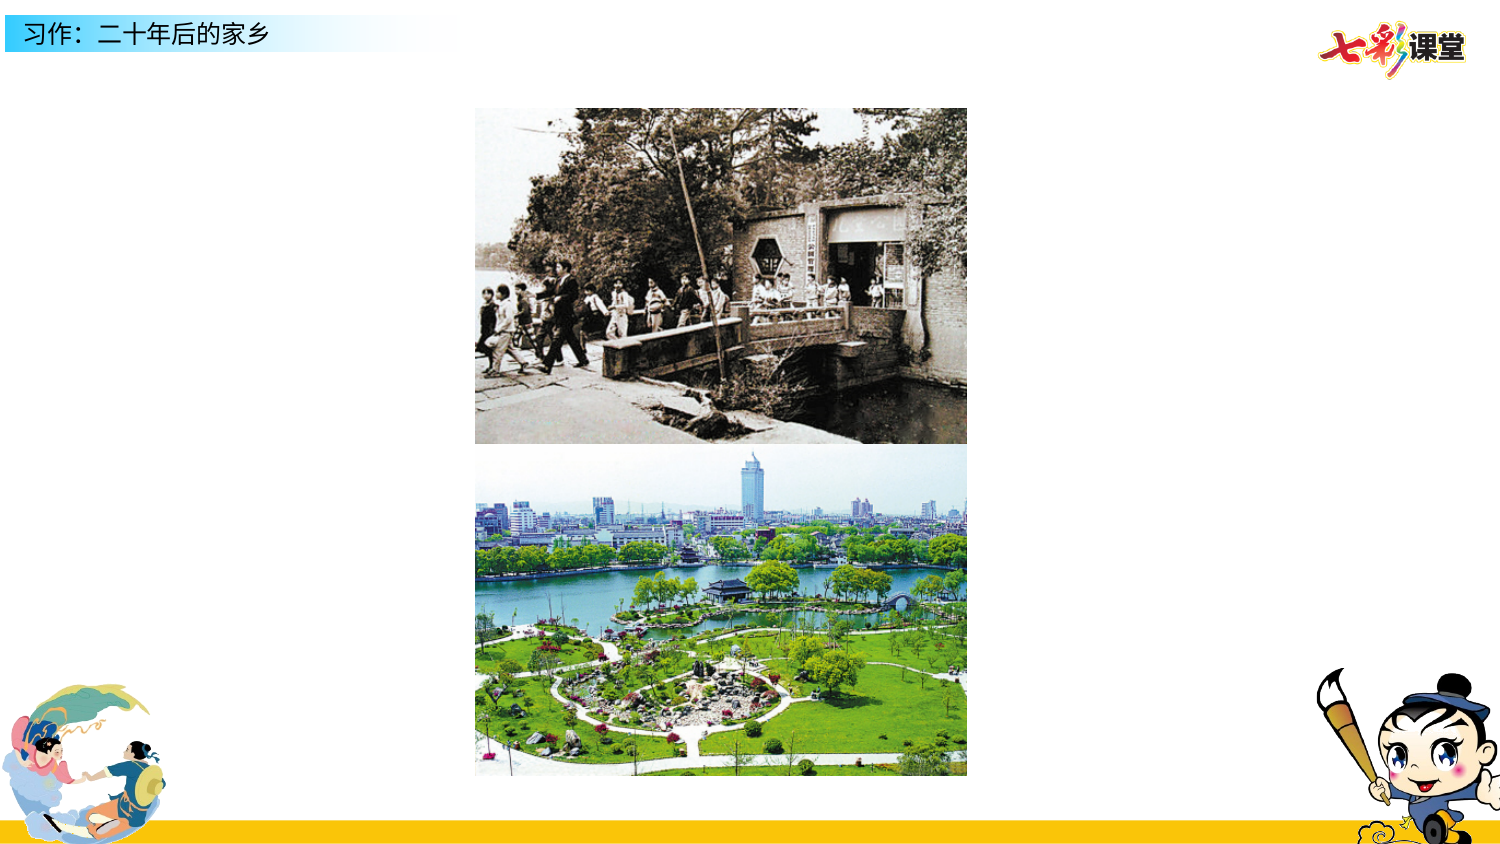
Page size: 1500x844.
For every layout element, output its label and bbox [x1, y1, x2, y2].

picture [1316, 668, 1500, 844]
picture [0, 667, 187, 844]
picture [1316, 20, 1468, 80]
picture [475, 107, 967, 776]
